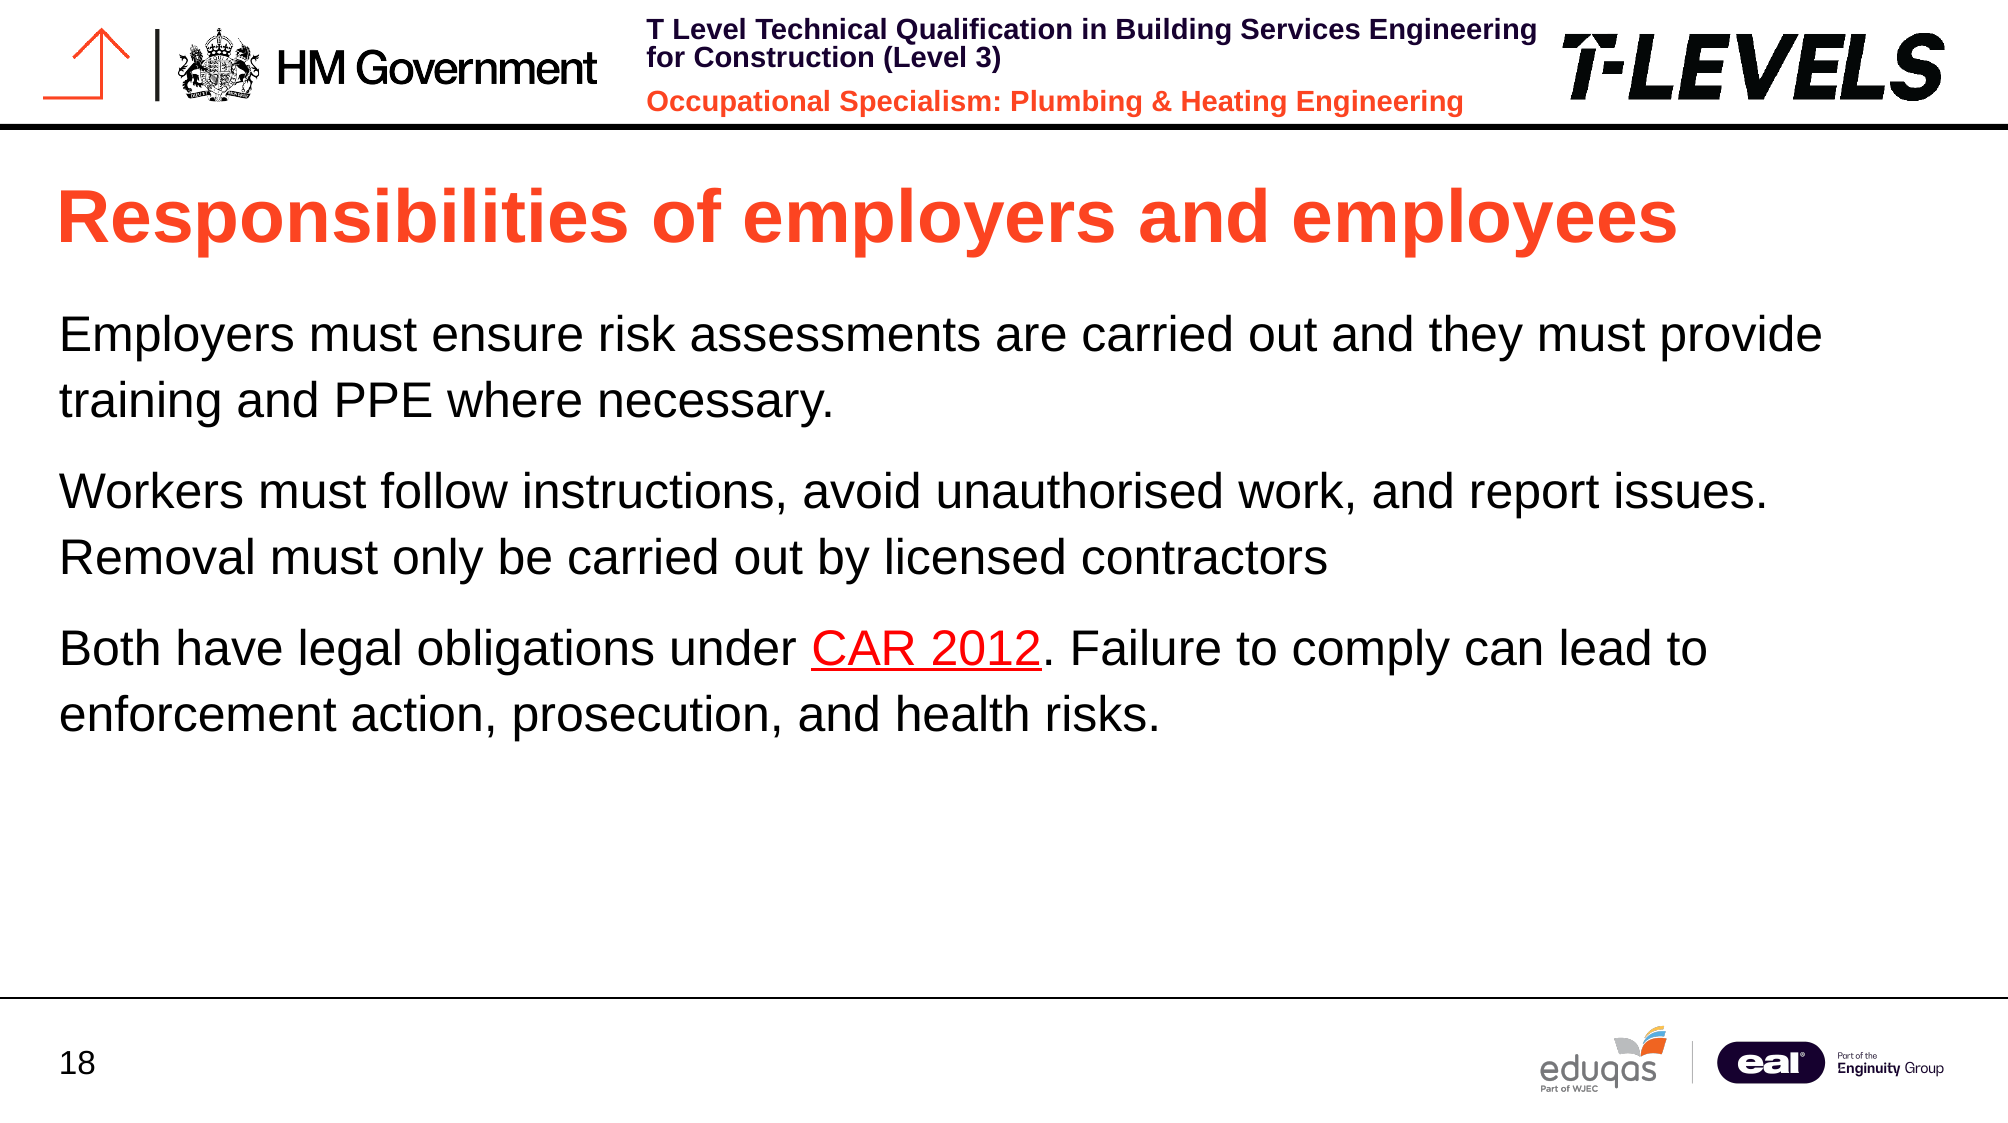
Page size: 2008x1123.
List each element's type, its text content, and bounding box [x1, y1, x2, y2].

picture [38, 27, 136, 100]
title Responsibilities of employers and employees [41, 111, 1949, 314]
list Employers must ensure risk assessments are carried out and they must provide training and PPE where necessary. Workers must follow instructions, avoid unauthorised work, and report issues. Removal must only be carried out by licensed contractors Both have legal obligations under CAR 2012. Failure to comply can lead to enforcement action, prosecution, and health risks. [59, 295, 1949, 975]
picture [1543, 25, 1964, 108]
picture [155, 28, 597, 102]
picture [1535, 1021, 1949, 1097]
